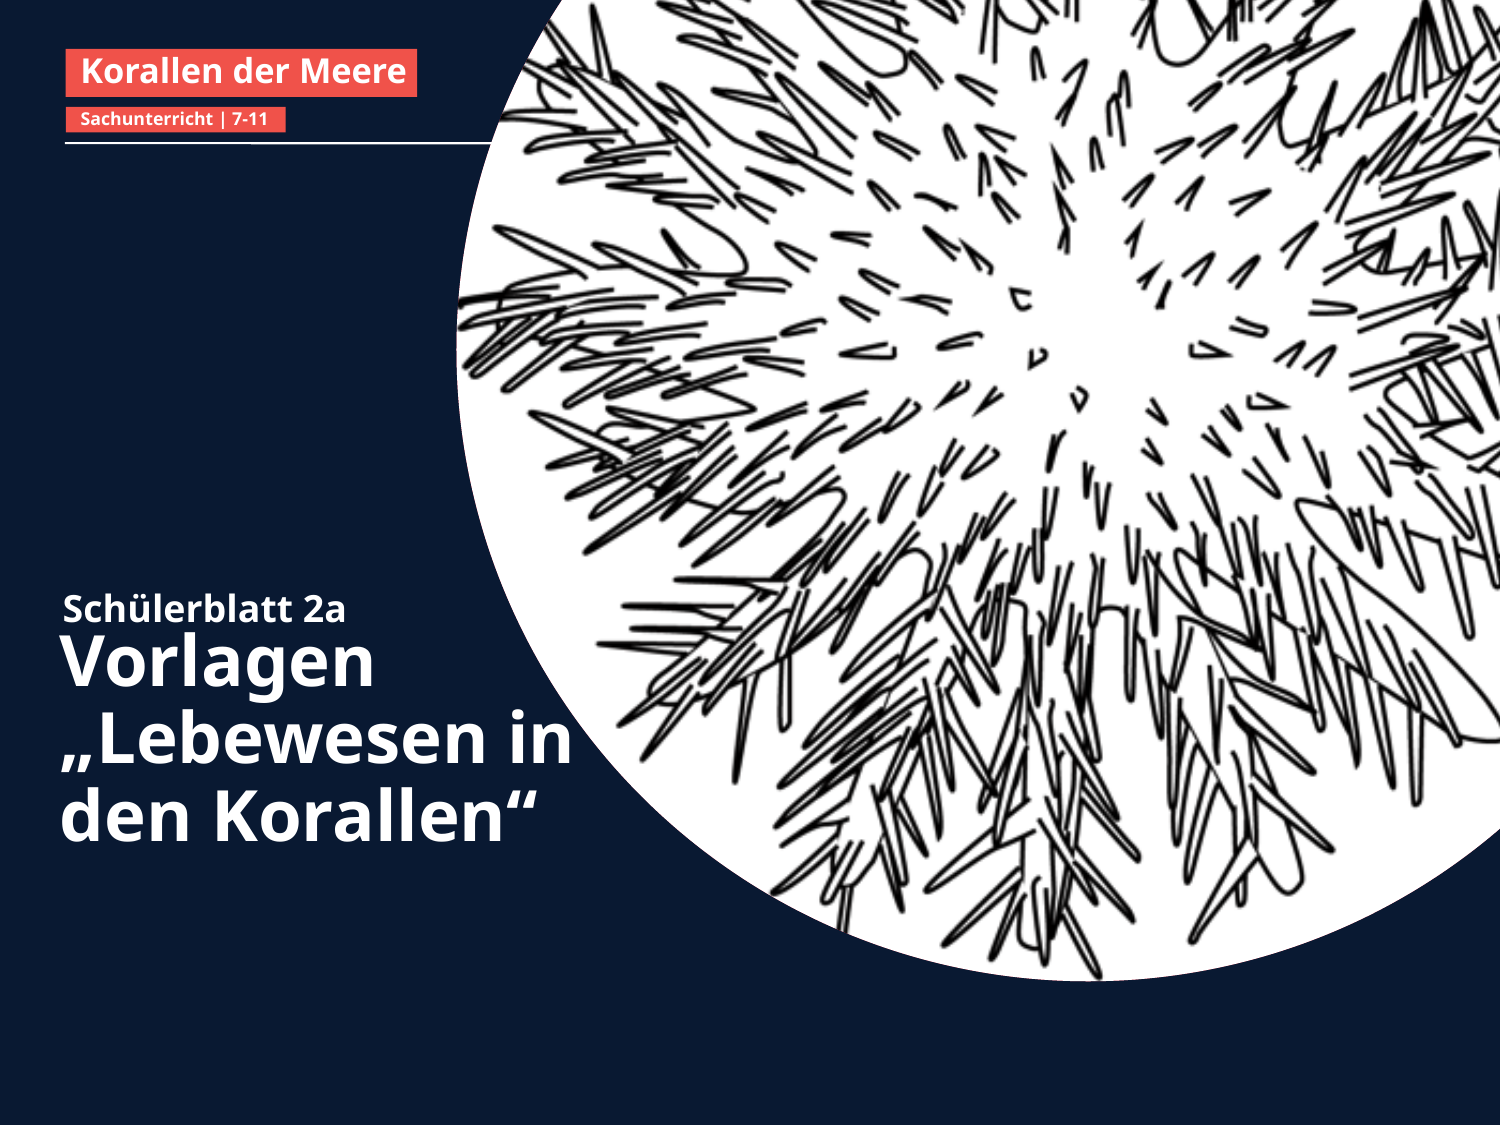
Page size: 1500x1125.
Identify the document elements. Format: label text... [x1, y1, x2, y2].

list Schülerblatt 2a [54, 582, 445, 614]
list Vorlagen „Lebewesen in den Korallen“ [51, 614, 606, 962]
list Korallen der Meere [65, 48, 418, 98]
text_box [456, 0, 1500, 982]
list Sachunterricht | 7-11 [65, 106, 287, 133]
